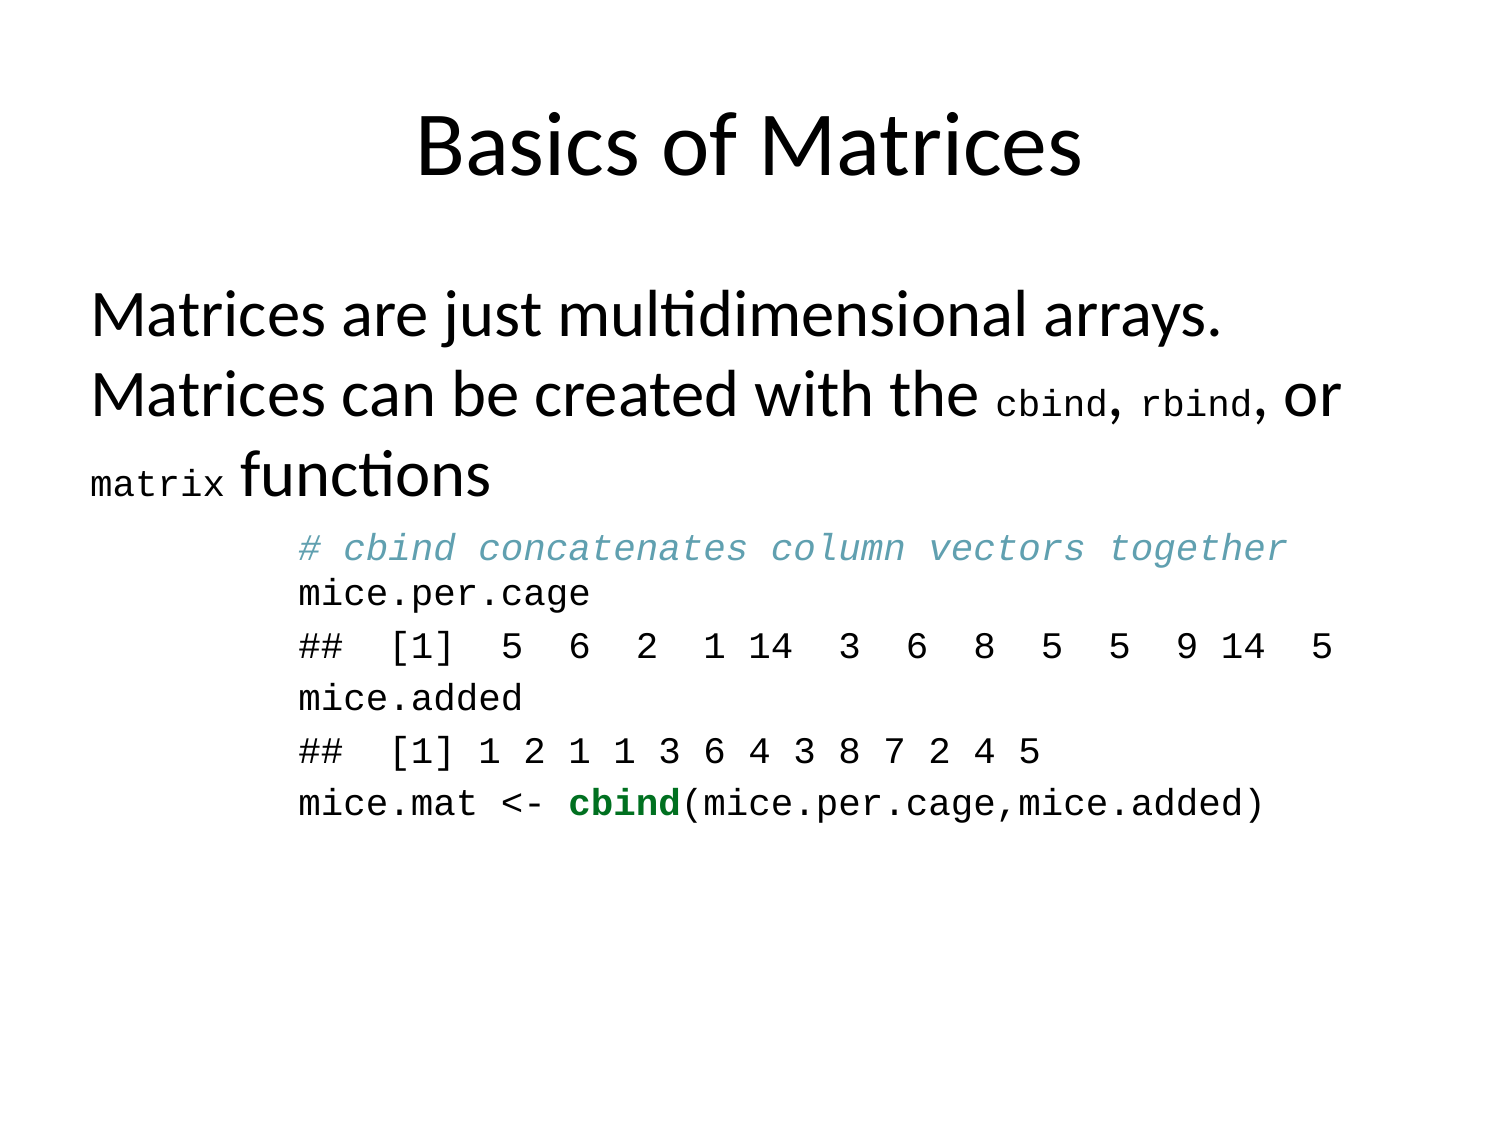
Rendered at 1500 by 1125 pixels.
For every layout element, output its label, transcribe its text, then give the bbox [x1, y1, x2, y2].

title Basics of Matrices [75, 45, 1425, 233]
list Matrices are just multidimensional arrays. Matrices can be created with the cbind, rbind, or matrix functions # cbind concatenates column vectors together mice.per.cage ## [1] 5 6 2 1 14 3 6 8 5 5 9 14 5 mice.added ## [1] 1 2 1 1 3 6 4 3 8 7 2 4 5 mice.mat <- cbind(mice.per.cage,mice.added) [75, 262, 1425, 1005]
